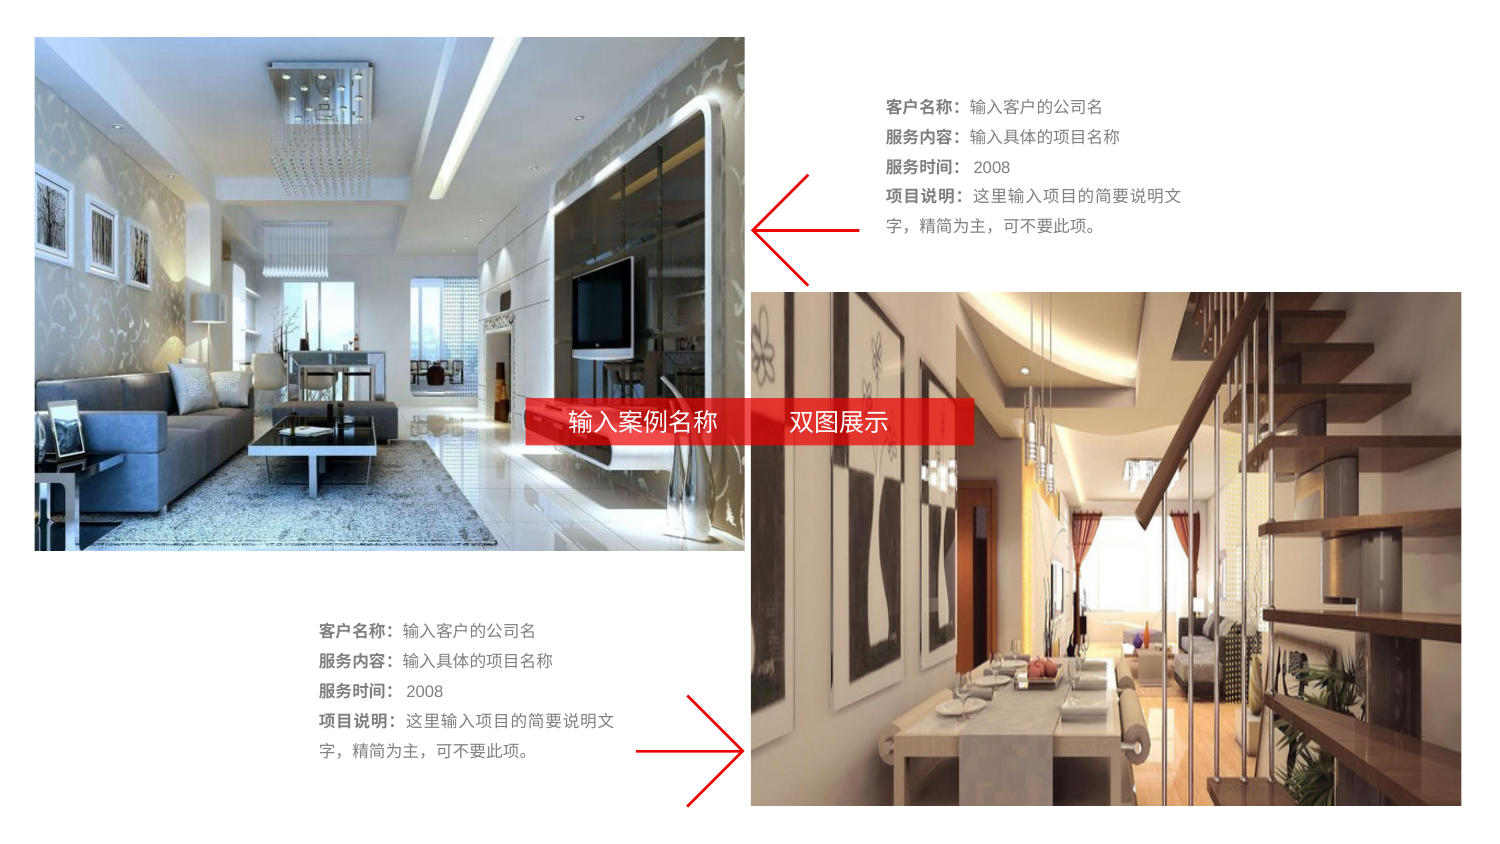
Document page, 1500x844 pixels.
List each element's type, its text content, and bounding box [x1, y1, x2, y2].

text_box [748, 171, 862, 289]
text_box 客户名称：输入客户的公司名 服务内容：输入具体的项目名称 服务时间：2008 项目说明：这里输入项目的简要说明文字，精简为主，可不要此项。 [879, 80, 1188, 243]
text_box [523, 396, 977, 447]
text_box [633, 692, 747, 810]
text_box 输入案例名称 双图展示 [568, 406, 891, 437]
text_box [32, 36, 747, 553]
text_box 客户名称：输入客户的公司名 服务内容：输入具体的项目名称 服务时间：2008 项目说明：这里输入项目的简要说明文字，精简为主，可不要此项。 [312, 605, 621, 767]
text_box [749, 290, 1463, 808]
